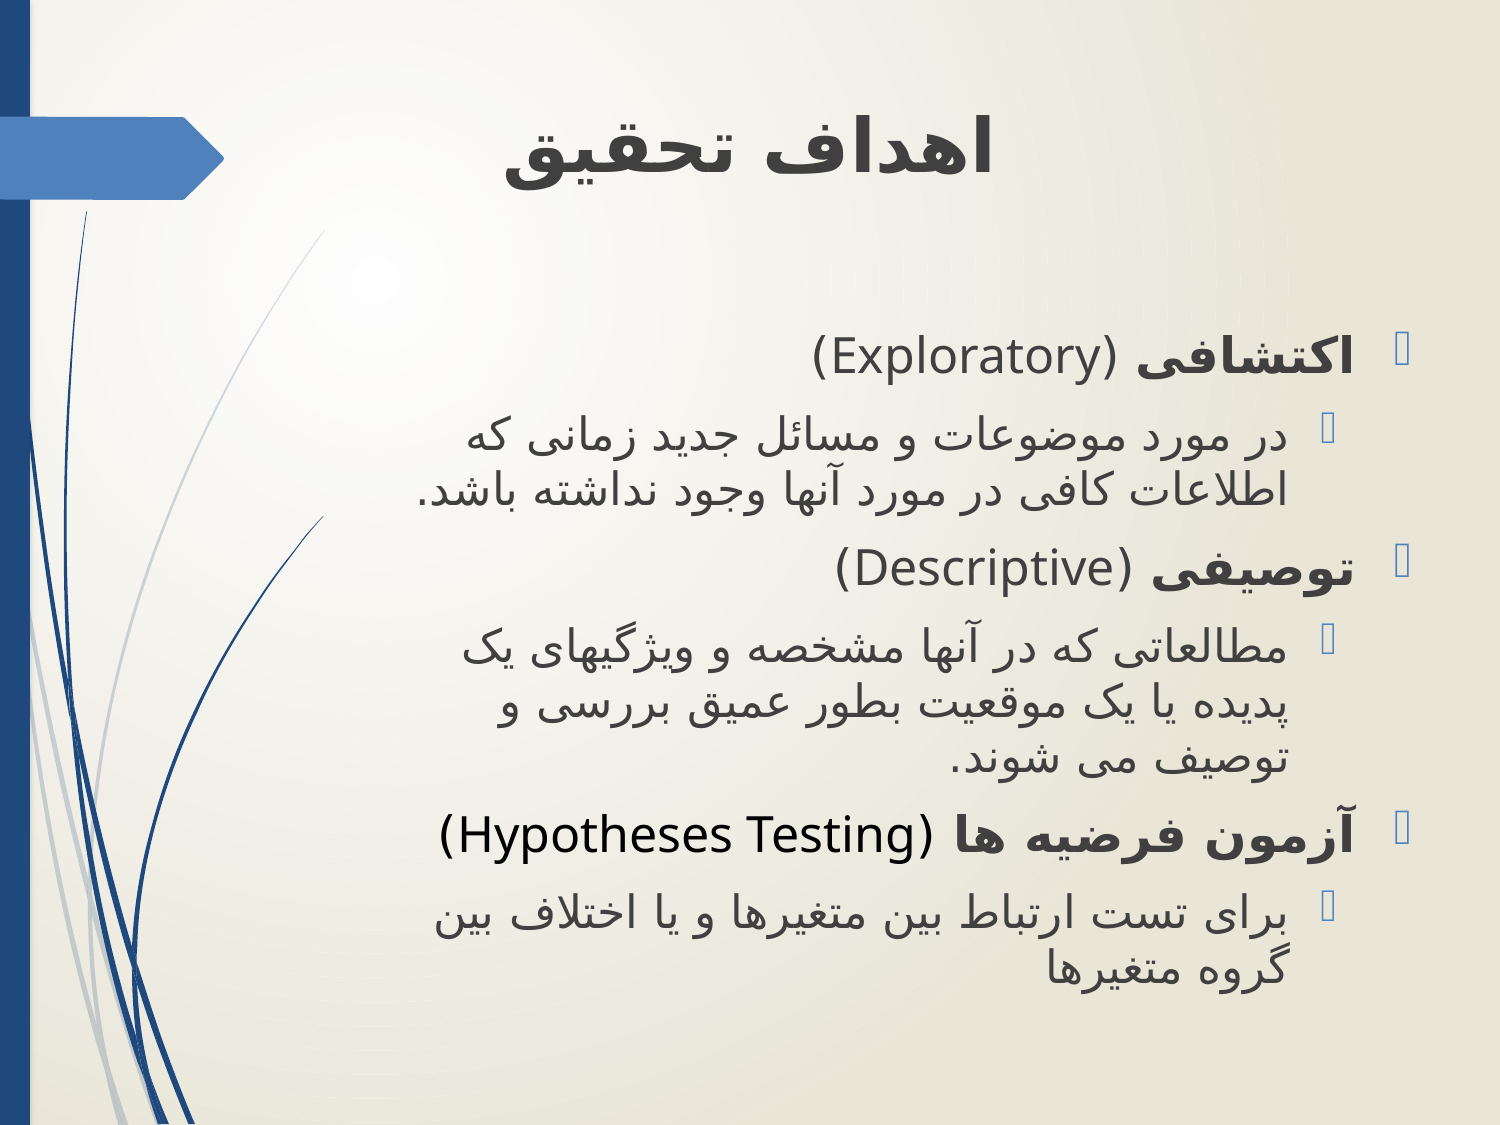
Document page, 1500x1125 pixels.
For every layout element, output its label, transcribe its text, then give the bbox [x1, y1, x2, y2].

text_box اهداف تحقیق [0, 90, 1500, 208]
list اکتشافی (Exploratory) در مورد موضوعات و مسائل جدید زمانی که اطلاعات کافی در مورد آنها وجود نداشته باشد. توصیفی (Descriptive) مطالعاتی که در آنها مشخصه و ویژگیهای یک پدیده یا یک موقعیت بطور عمیق بررسی و توصیف می شوند. آزمون فرضیه ها (Hypotheses Testing) برای تست ارتباط بین متغیرها و یا اختلاف بین گروه متغیرها [345, 235, 1428, 941]
